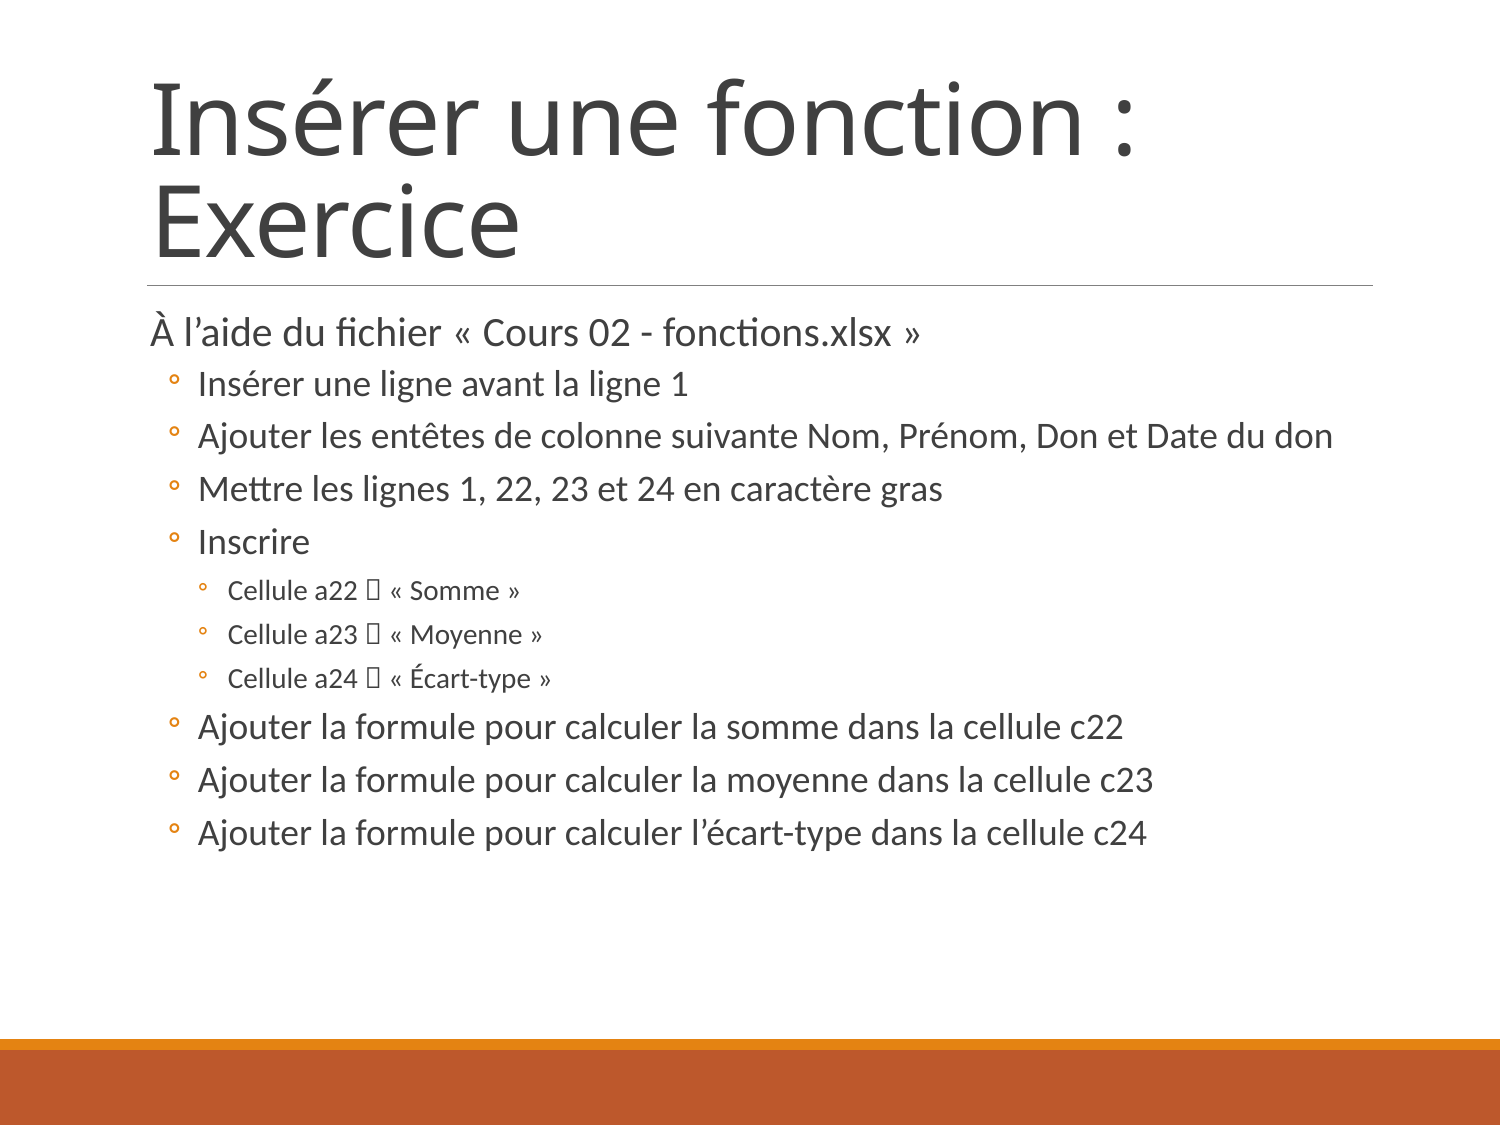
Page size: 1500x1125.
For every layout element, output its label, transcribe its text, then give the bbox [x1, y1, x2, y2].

list À l’aide du fichier « Cours 02 - fonctions.xlsx » Insérer une ligne avant la ligne 1 Ajouter les entêtes de colonne suivante Nom, Prénom, Don et Date du don Mettre les lignes 1, 22, 23 et 24 en caractère gras Inscrire Cellule a22  « Somme » Cellule a23  « Moyenne » Cellule a24  « Écart-type » Ajouter la formule pour calculer la somme dans la cellule c22 Ajouter la formule pour calculer la moyenne dans la cellule c23 Ajouter la formule pour calculer l’écart-type dans la cellule c24 [135, 302, 1373, 963]
title Insérer une fonction : Exercice [135, 47, 1373, 285]
